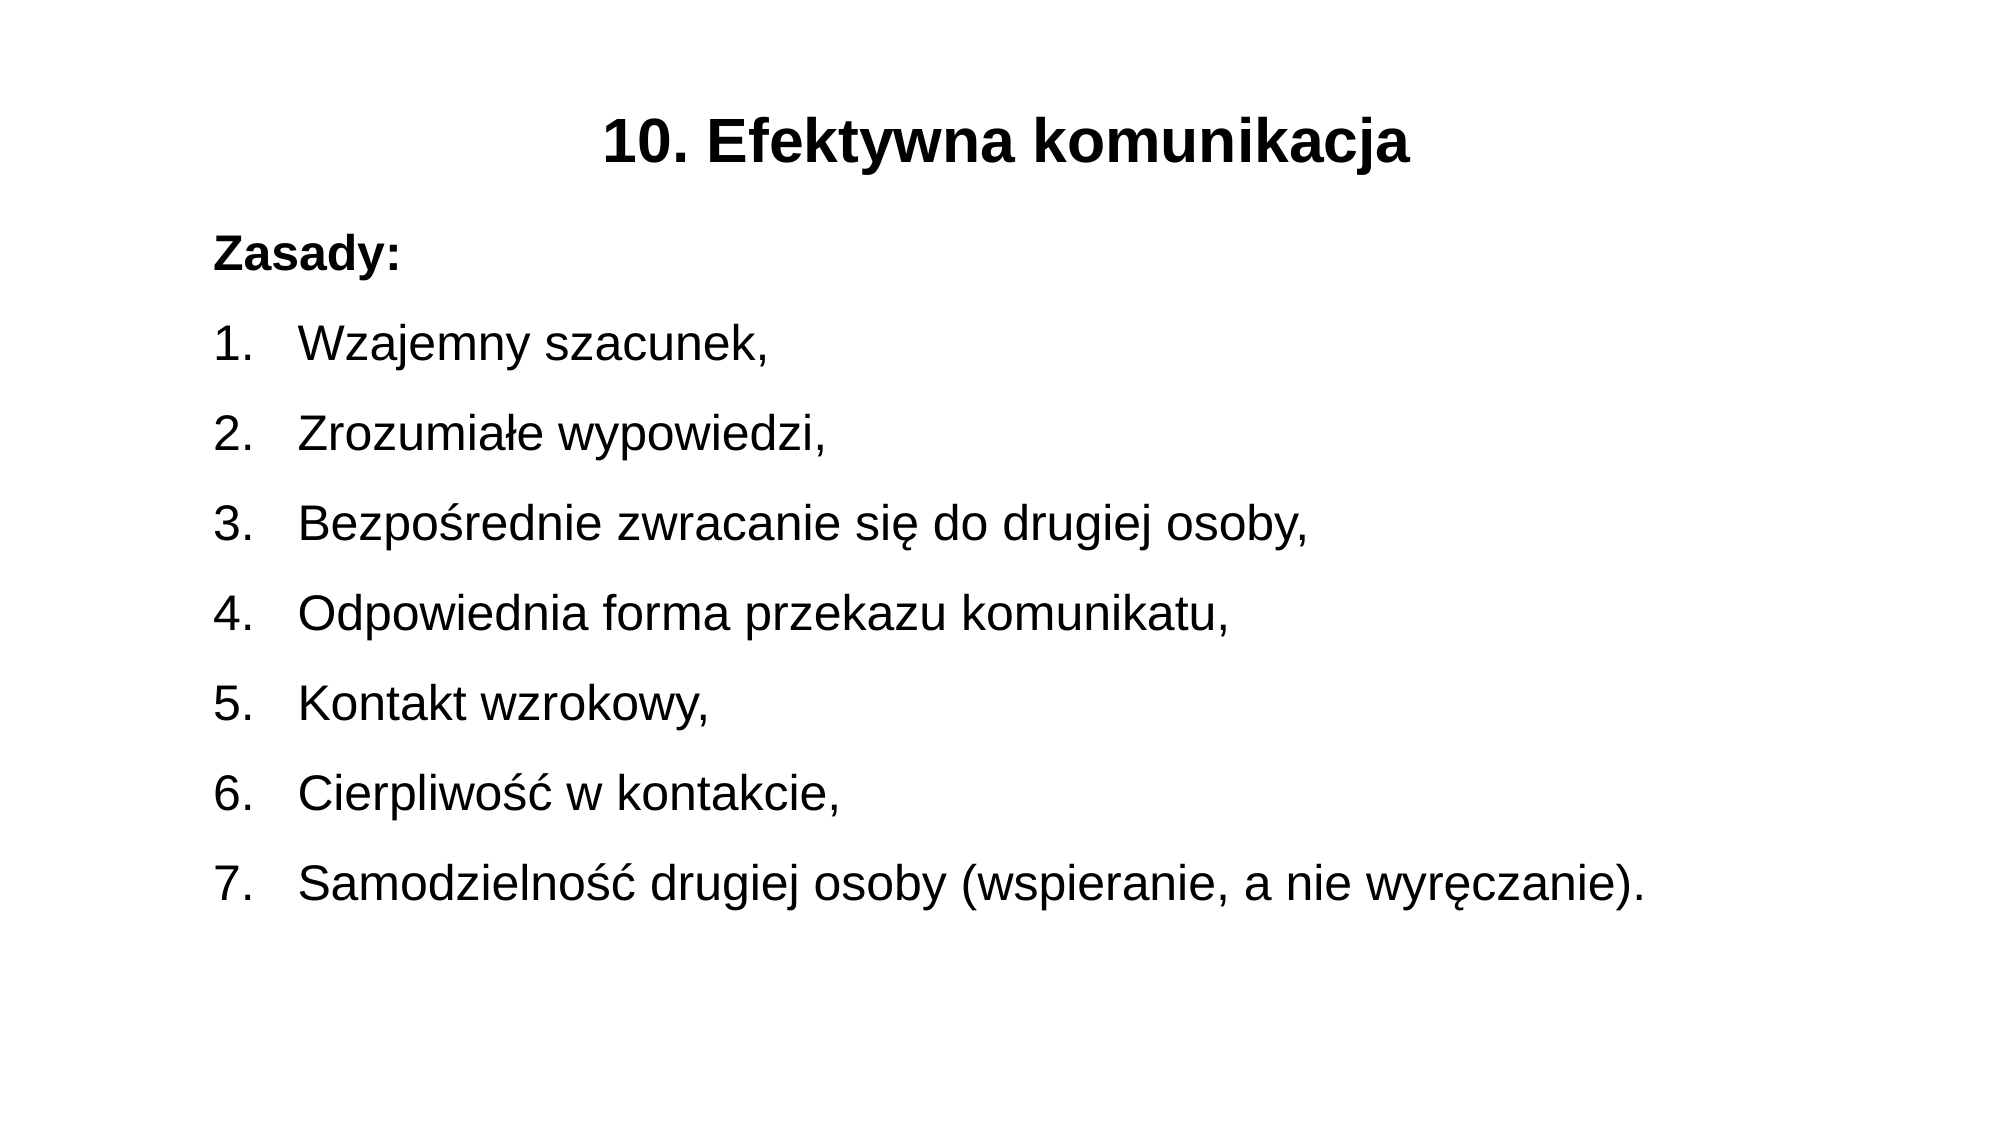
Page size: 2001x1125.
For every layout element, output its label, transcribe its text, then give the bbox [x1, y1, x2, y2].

text_box 10. Efektywna komunikacja [587, 101, 1475, 183]
text_box Zasady: Wzajemny szacunek, Zrozumiałe wypowiedzi, Bezpośrednie zwracanie się do drugiej osoby, Odpowiednia forma przekazu komunikatu, Kontakt wzrokowy, Cierpliwość w kontakcie, Samodzielność drugiej osoby (wspieranie, a nie wyręczanie). [198, 183, 1767, 979]
